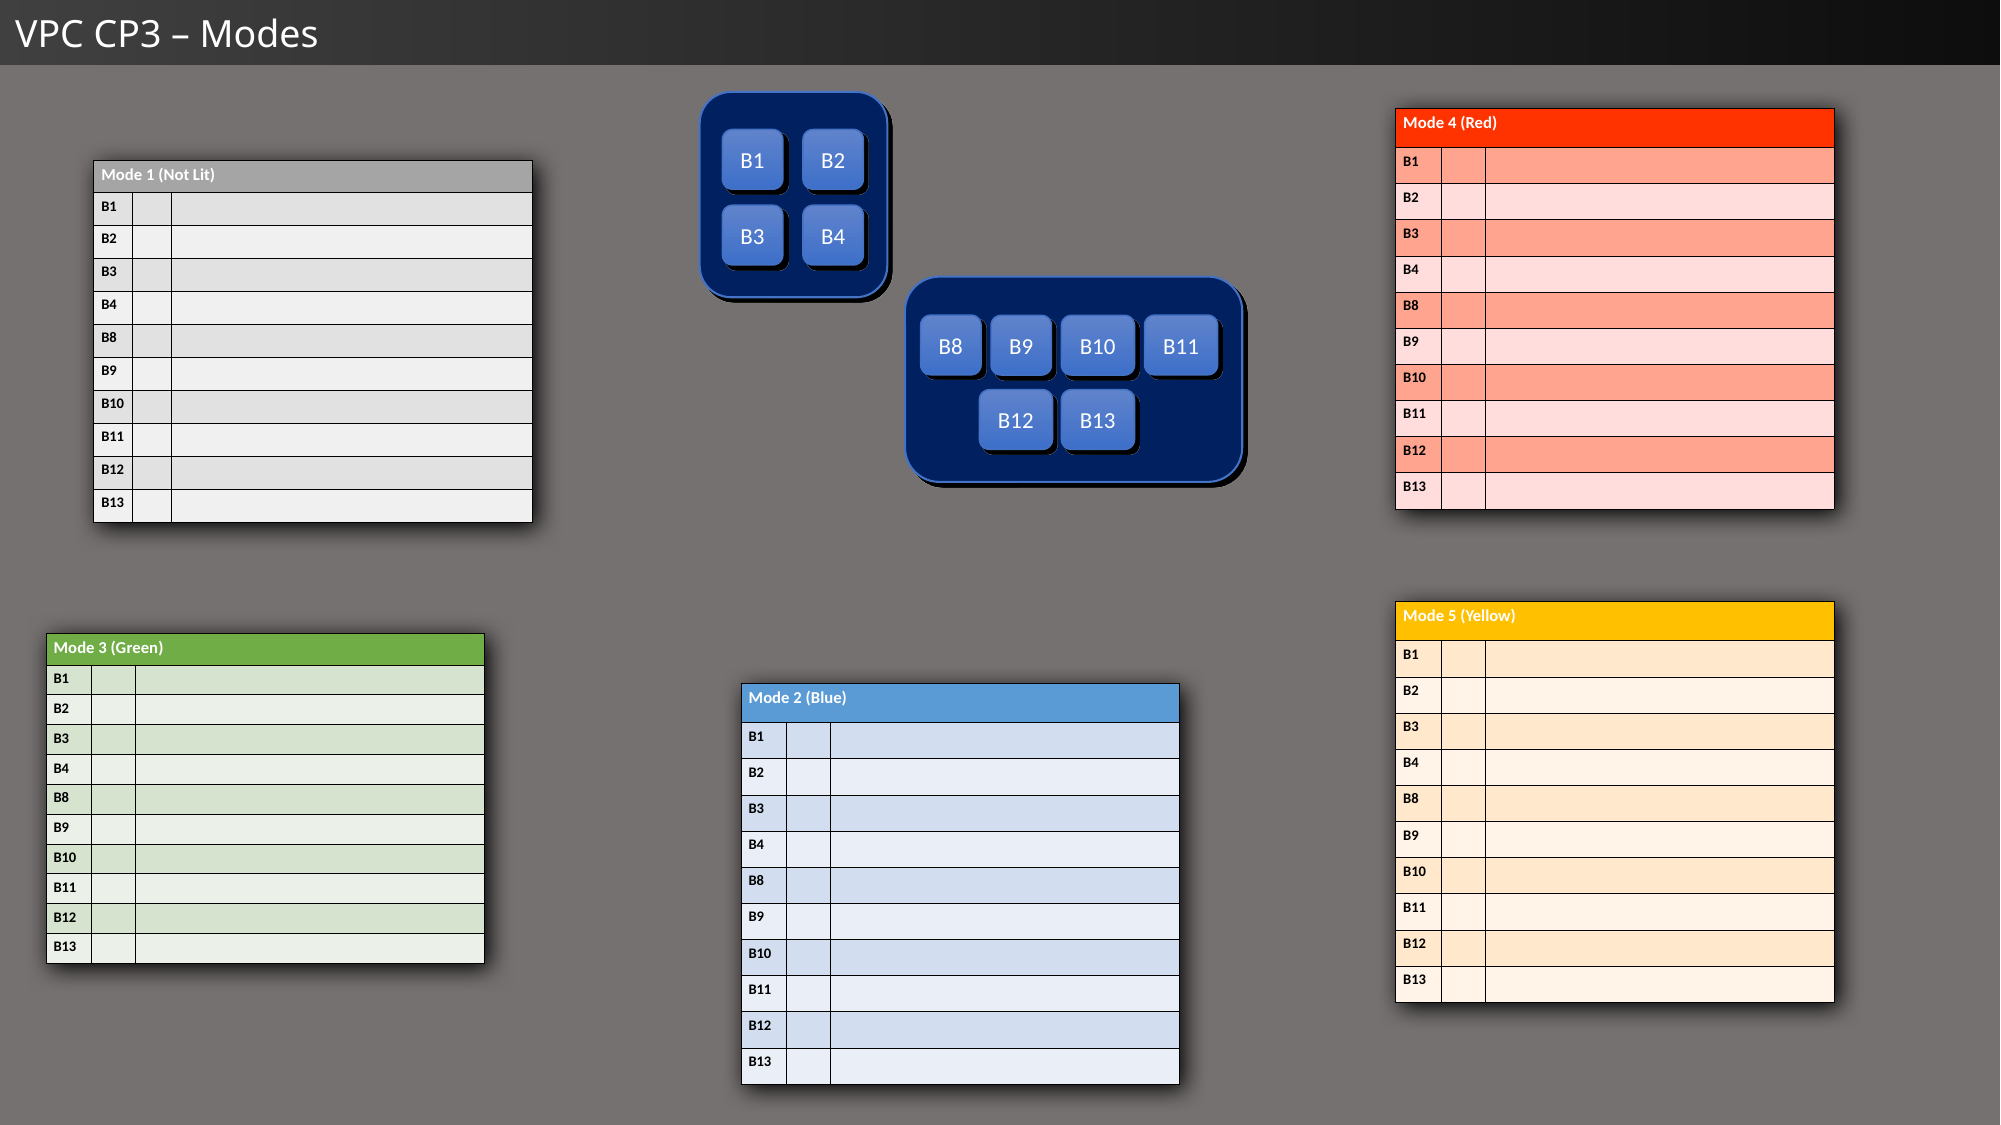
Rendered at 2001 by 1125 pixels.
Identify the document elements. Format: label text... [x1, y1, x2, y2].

table_cell [1442, 257, 1485, 292]
table_cell [92, 904, 135, 933]
table_cell [1486, 184, 1834, 219]
table_cell B3 [742, 796, 786, 831]
table_cell [1442, 365, 1485, 400]
table_cell B3 [47, 725, 91, 754]
table_cell [831, 796, 1179, 831]
table_cell [831, 904, 1179, 939]
table_cell B8 [1396, 786, 1441, 821]
table_header Mode 2 (Blue) [742, 684, 1179, 722]
table_cell B11 [1396, 401, 1441, 436]
table_cell [787, 759, 830, 795]
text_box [904, 276, 1243, 482]
table_cell [1442, 148, 1485, 183]
table_cell [133, 259, 171, 291]
table_cell [787, 796, 830, 831]
table_cell [92, 934, 135, 963]
table_cell [1442, 714, 1485, 749]
table_cell B11 [1396, 894, 1441, 930]
table_cell [1442, 822, 1485, 857]
table_cell B12 [1396, 931, 1441, 966]
table_cell B2 [1396, 184, 1441, 219]
table_cell [172, 193, 532, 225]
table_cell [133, 325, 171, 357]
table_cell B1 [47, 666, 91, 694]
table_cell [172, 490, 532, 522]
table_cell [1442, 401, 1485, 436]
table_cell [136, 755, 484, 784]
table_cell [92, 755, 135, 784]
table_cell [1442, 931, 1485, 966]
table_cell B12 [94, 457, 132, 489]
table_cell B13 [94, 490, 132, 522]
table_cell [1486, 437, 1834, 472]
table_cell B3 [1396, 714, 1441, 749]
table_cell [1486, 931, 1834, 966]
table_cell [133, 193, 171, 225]
table_cell [136, 845, 484, 873]
table_cell [1442, 858, 1485, 893]
table_cell [172, 358, 532, 390]
table_cell [787, 904, 830, 939]
table_cell [831, 1049, 1179, 1084]
table_cell [831, 868, 1179, 903]
table_cell [831, 976, 1179, 1011]
table_cell B4 [1396, 750, 1441, 785]
table_cell [1486, 967, 1834, 1002]
table_cell [92, 725, 135, 754]
table_cell B4 [1396, 257, 1441, 292]
table_cell B9 [47, 815, 91, 844]
table_cell B12 [742, 1012, 786, 1048]
table_cell [787, 940, 830, 975]
table_cell B9 [1396, 329, 1441, 364]
table_cell B2 [47, 695, 91, 724]
table_cell [1442, 678, 1485, 713]
table_cell B11 [47, 874, 91, 903]
table_cell B11 [94, 424, 132, 456]
table_cell [1442, 641, 1485, 677]
table_cell [831, 1012, 1179, 1048]
table_cell B8 [94, 325, 132, 357]
table_cell [172, 457, 532, 489]
table_cell B4 [94, 292, 132, 324]
table_cell B8 [742, 868, 786, 903]
table_cell [1486, 257, 1834, 292]
table_cell B10 [47, 845, 91, 873]
table_cell [172, 391, 532, 423]
table_cell [1442, 220, 1485, 256]
table_cell B8 [47, 785, 91, 814]
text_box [699, 91, 888, 298]
table_cell [136, 666, 484, 694]
table_header Mode 5 (Yellow) [1396, 602, 1834, 640]
table_cell [787, 976, 830, 1011]
table_cell [1442, 894, 1485, 930]
table_cell [133, 358, 171, 390]
table_cell [1486, 894, 1834, 930]
table_cell [133, 490, 171, 522]
table_cell [831, 759, 1179, 795]
table_cell [92, 815, 135, 844]
table_cell [1486, 858, 1834, 893]
table_cell [787, 1049, 830, 1084]
table_cell [133, 292, 171, 324]
table_cell [1442, 967, 1485, 1002]
table_cell [92, 695, 135, 724]
table_cell [787, 723, 830, 758]
table_cell [1442, 750, 1485, 785]
table_cell B13 [1396, 967, 1441, 1002]
table_cell [831, 723, 1179, 758]
table_cell B1 [1396, 641, 1441, 677]
table_cell [172, 226, 532, 258]
table_cell [136, 904, 484, 933]
table_cell [136, 695, 484, 724]
table_header Mode 4 (Red) [1396, 109, 1834, 147]
table_cell B2 [742, 759, 786, 795]
table_cell B8 [1396, 293, 1441, 328]
table_cell [1442, 184, 1485, 219]
table_cell [1486, 329, 1834, 364]
table_cell B10 [1396, 365, 1441, 400]
table_cell [133, 391, 171, 423]
table_cell B1 [742, 723, 786, 758]
table_cell [92, 874, 135, 903]
table_cell [172, 292, 532, 324]
table_cell B13 [742, 1049, 786, 1084]
table_cell B13 [47, 934, 91, 963]
table_cell B3 [94, 259, 132, 291]
table_cell B12 [47, 904, 91, 933]
table_cell [133, 457, 171, 489]
table_cell [92, 845, 135, 873]
table_cell B4 [47, 755, 91, 784]
table_cell B3 [1396, 220, 1441, 256]
table_cell [1486, 365, 1834, 400]
table_cell [1486, 401, 1834, 436]
table_cell [136, 934, 484, 963]
table_cell [172, 259, 532, 291]
table_cell [136, 874, 484, 903]
table_cell B9 [1396, 822, 1441, 857]
table_cell [172, 325, 532, 357]
table_cell [831, 832, 1179, 867]
table_cell [787, 1012, 830, 1048]
table_cell [172, 424, 532, 456]
table_cell B11 [742, 976, 786, 1011]
table_cell B13 [1396, 473, 1441, 509]
table_cell [1486, 714, 1834, 749]
table_cell [1486, 148, 1834, 183]
table_cell [92, 785, 135, 814]
table_cell [133, 424, 171, 456]
table_cell B4 [742, 832, 786, 867]
table_header Mode 3 (Green) [47, 634, 484, 665]
table_cell [1442, 329, 1485, 364]
table_cell [787, 832, 830, 867]
table_cell B10 [1396, 858, 1441, 893]
table_cell B9 [742, 904, 786, 939]
table_cell B9 [94, 358, 132, 390]
table_cell [92, 666, 135, 694]
table_cell [787, 868, 830, 903]
table_cell [1486, 641, 1834, 677]
table_cell [831, 940, 1179, 975]
table_cell [1442, 473, 1485, 509]
table_cell [136, 725, 484, 754]
table_cell [1486, 473, 1834, 509]
table_cell [1486, 220, 1834, 256]
table_cell [136, 815, 484, 844]
table_cell [1442, 786, 1485, 821]
table_cell [1486, 786, 1834, 821]
table_cell [1486, 750, 1834, 785]
table_cell [1486, 678, 1834, 713]
table_cell B2 [1396, 678, 1441, 713]
table_cell B1 [94, 193, 132, 225]
table_header Mode 1 (Not Lit) [94, 161, 532, 192]
title VPC CP3 – Modes [0, 0, 2000, 66]
table_cell B2 [94, 226, 132, 258]
table_cell [1486, 293, 1834, 328]
table_cell [1486, 822, 1834, 857]
table_cell B10 [94, 391, 132, 423]
table_cell B12 [1396, 437, 1441, 472]
table_cell [136, 785, 484, 814]
table_cell B1 [1396, 148, 1441, 183]
table_cell B10 [742, 940, 786, 975]
table_cell [133, 226, 171, 258]
table_cell [1442, 437, 1485, 472]
table_cell [1442, 293, 1485, 328]
